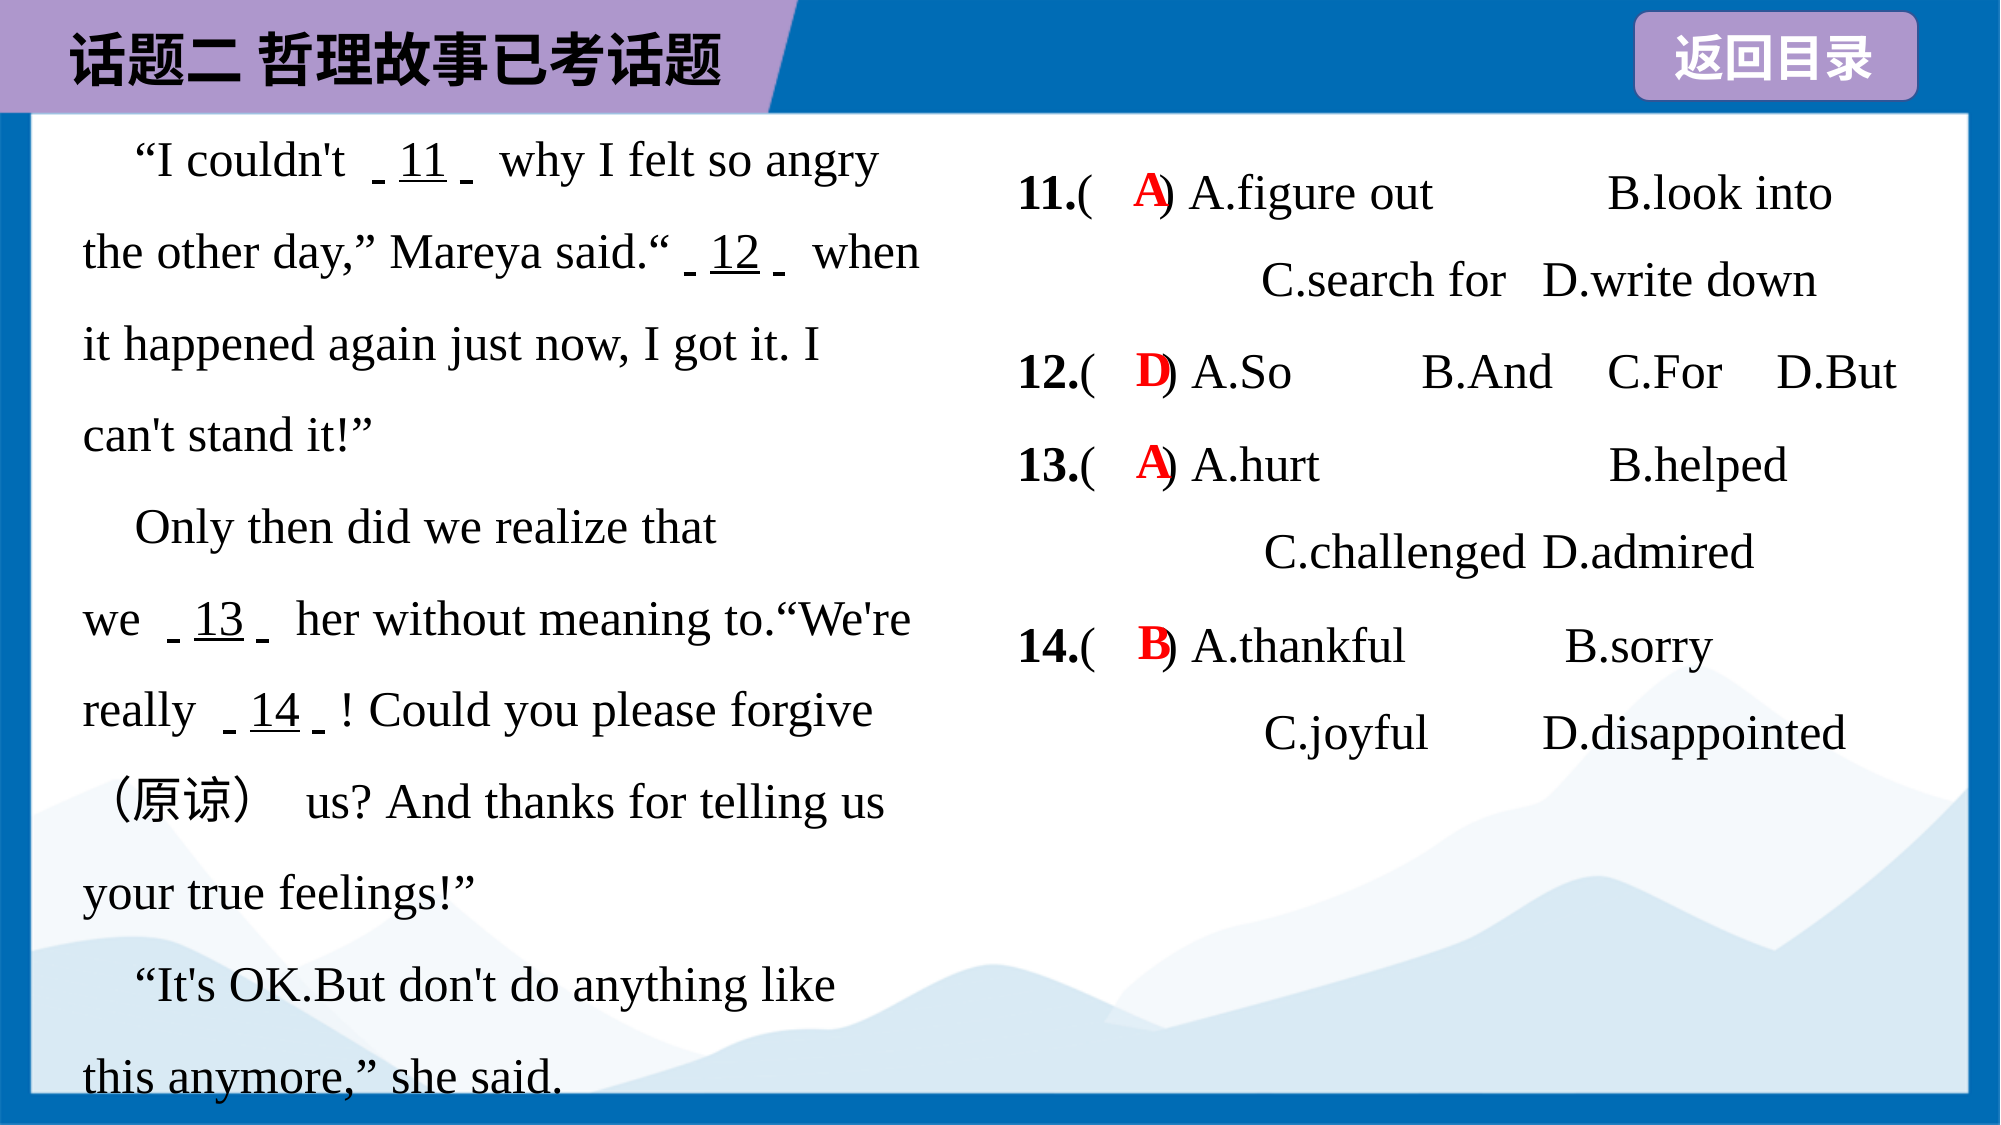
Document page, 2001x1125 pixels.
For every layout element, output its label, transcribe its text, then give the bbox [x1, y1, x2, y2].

text_box A [1117, 401, 1190, 480]
text_box 14.( ) A.thankful B.sorry C.joyful D.disappointed [1016, 580, 1919, 751]
text_box B [1119, 582, 1190, 661]
text_box D [1117, 308, 1190, 388]
text_box A [1114, 129, 1188, 208]
text_box 13.( ) A.hurt B.helped C.challenged D.admired [1016, 399, 1919, 570]
picture [0, 0, 2000, 1125]
text_box “I couldn't . .11. . why I felt so angry the other day,” Mareya said.“. .12. . when it happened again just now, I got it. I can't stand it!” Only then did we realize that we . .13. . her without meaning to.“We're really . .14. .! Could you please forgive （原谅） us? And thanks for telling us your true feelings!” “It's OK.But don't do anything like this anymore,” she said. [82, 95, 984, 1104]
text_box 12.( ) A.So B.And C.For D.But [1016, 310, 1919, 389]
text_box 11.( ) A.figure out B.look into C.search for D.write down [1016, 127, 1919, 297]
